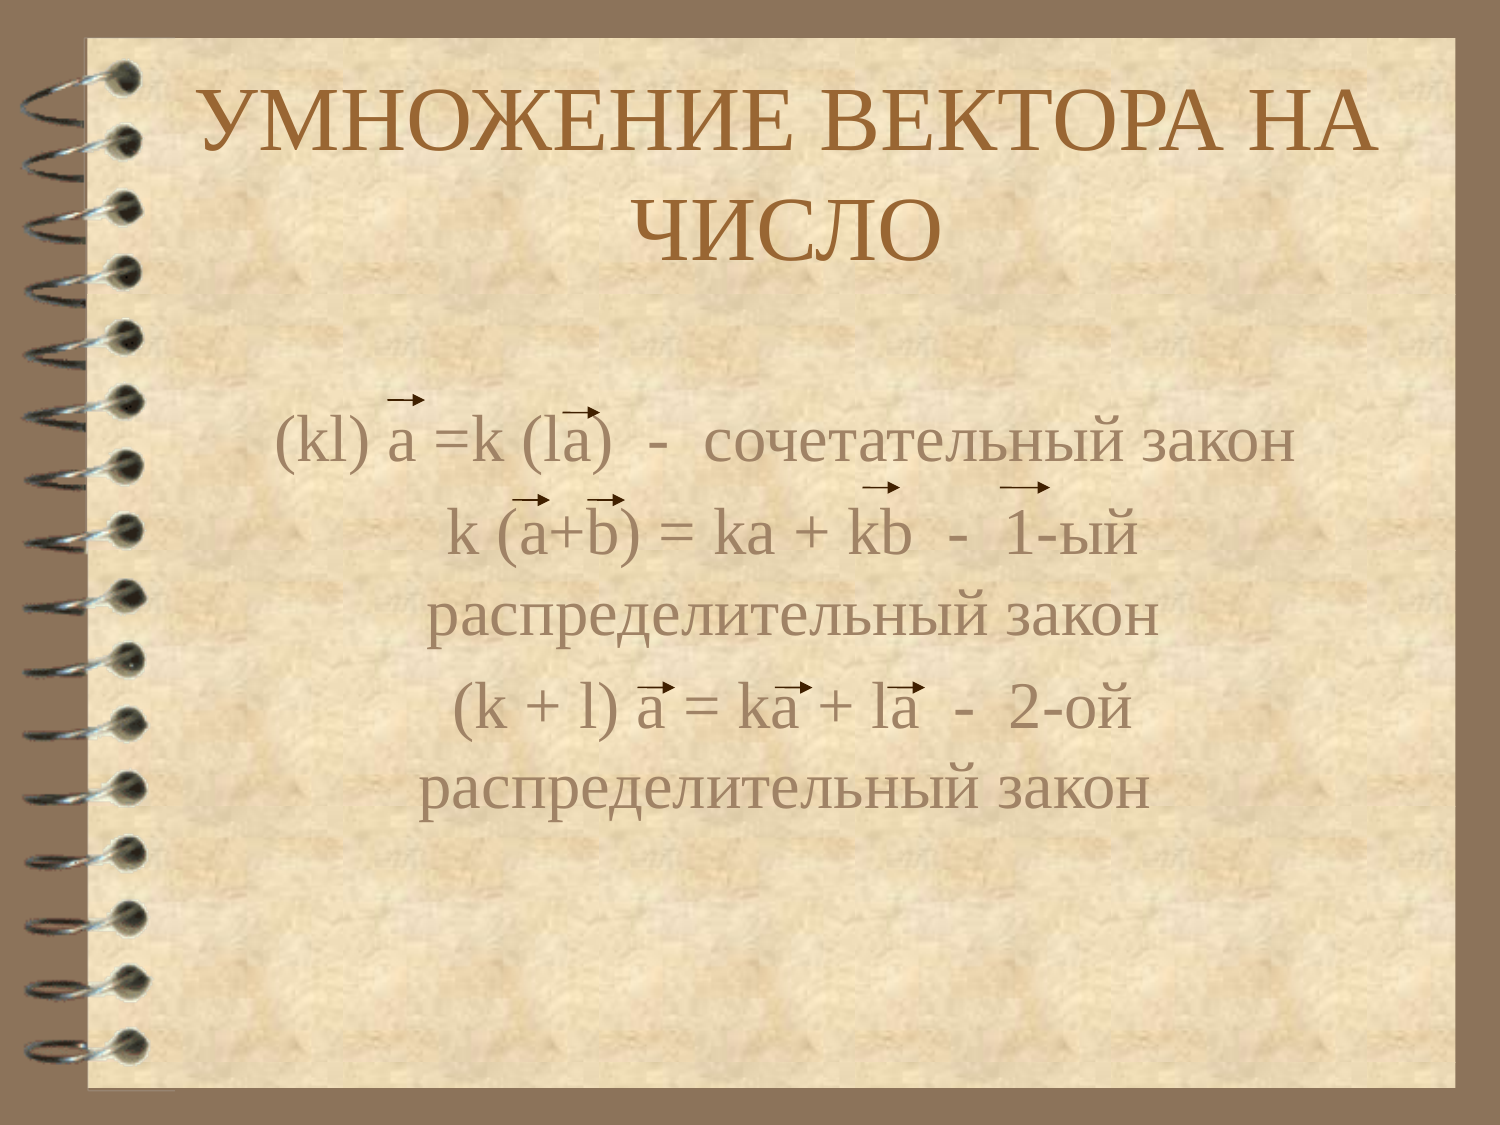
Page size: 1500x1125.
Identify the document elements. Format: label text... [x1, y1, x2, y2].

text_box [587, 493, 625, 507]
text_box [637, 681, 676, 694]
text_box [512, 493, 550, 507]
text_box [887, 681, 925, 694]
text_box [562, 406, 601, 419]
title УМНОЖЕНИЕ ВЕКТОРА НА ЧИСЛО [149, 74, 1426, 263]
text_box [999, 481, 1051, 494]
subtitle (kl) a =k (la) - сочетательный закон k (a+b) = ka + kb - 1-ый распределительный закон (k + l) a = ka + la - 2-ой распределительный закон [174, 387, 1413, 976]
text_box [387, 393, 425, 407]
text_box [862, 481, 901, 494]
text_box [774, 681, 813, 694]
picture [0, 0, 1456, 1125]
